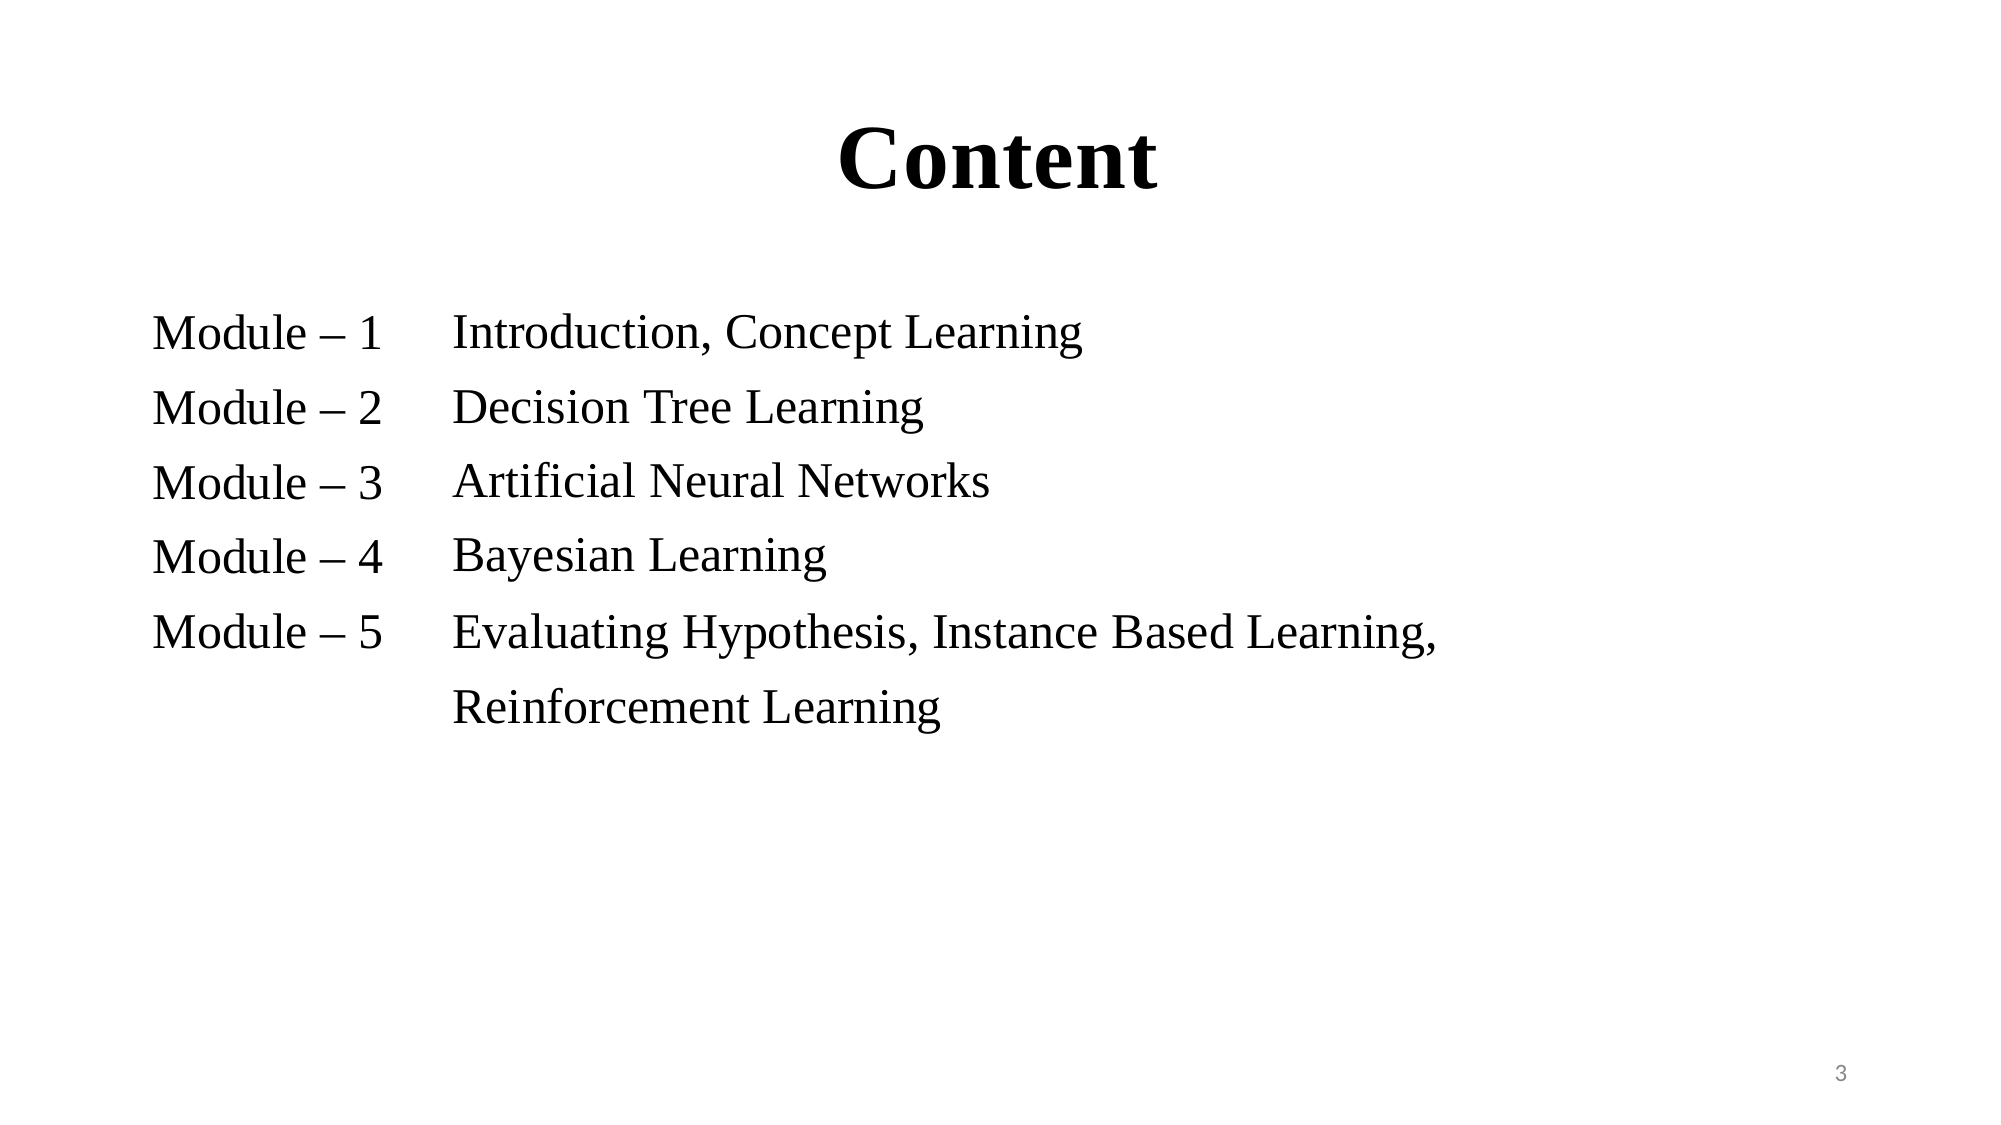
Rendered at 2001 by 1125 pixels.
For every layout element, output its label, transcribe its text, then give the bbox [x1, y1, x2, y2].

title Content [153, 95, 1847, 286]
text_box Introduction, Concept Learning Decision Tree Learning Artificial Neural Networks Bayesian Learning Evaluating Hypothesis, Instance Based Learning, Reinforcement Learning [450, 282, 1440, 734]
slide_number 3 [1815, 1060, 1856, 1125]
text_box Module – 1 Module – 2 Module – 3 Module – 4 Module – 5 [150, 282, 386, 659]
